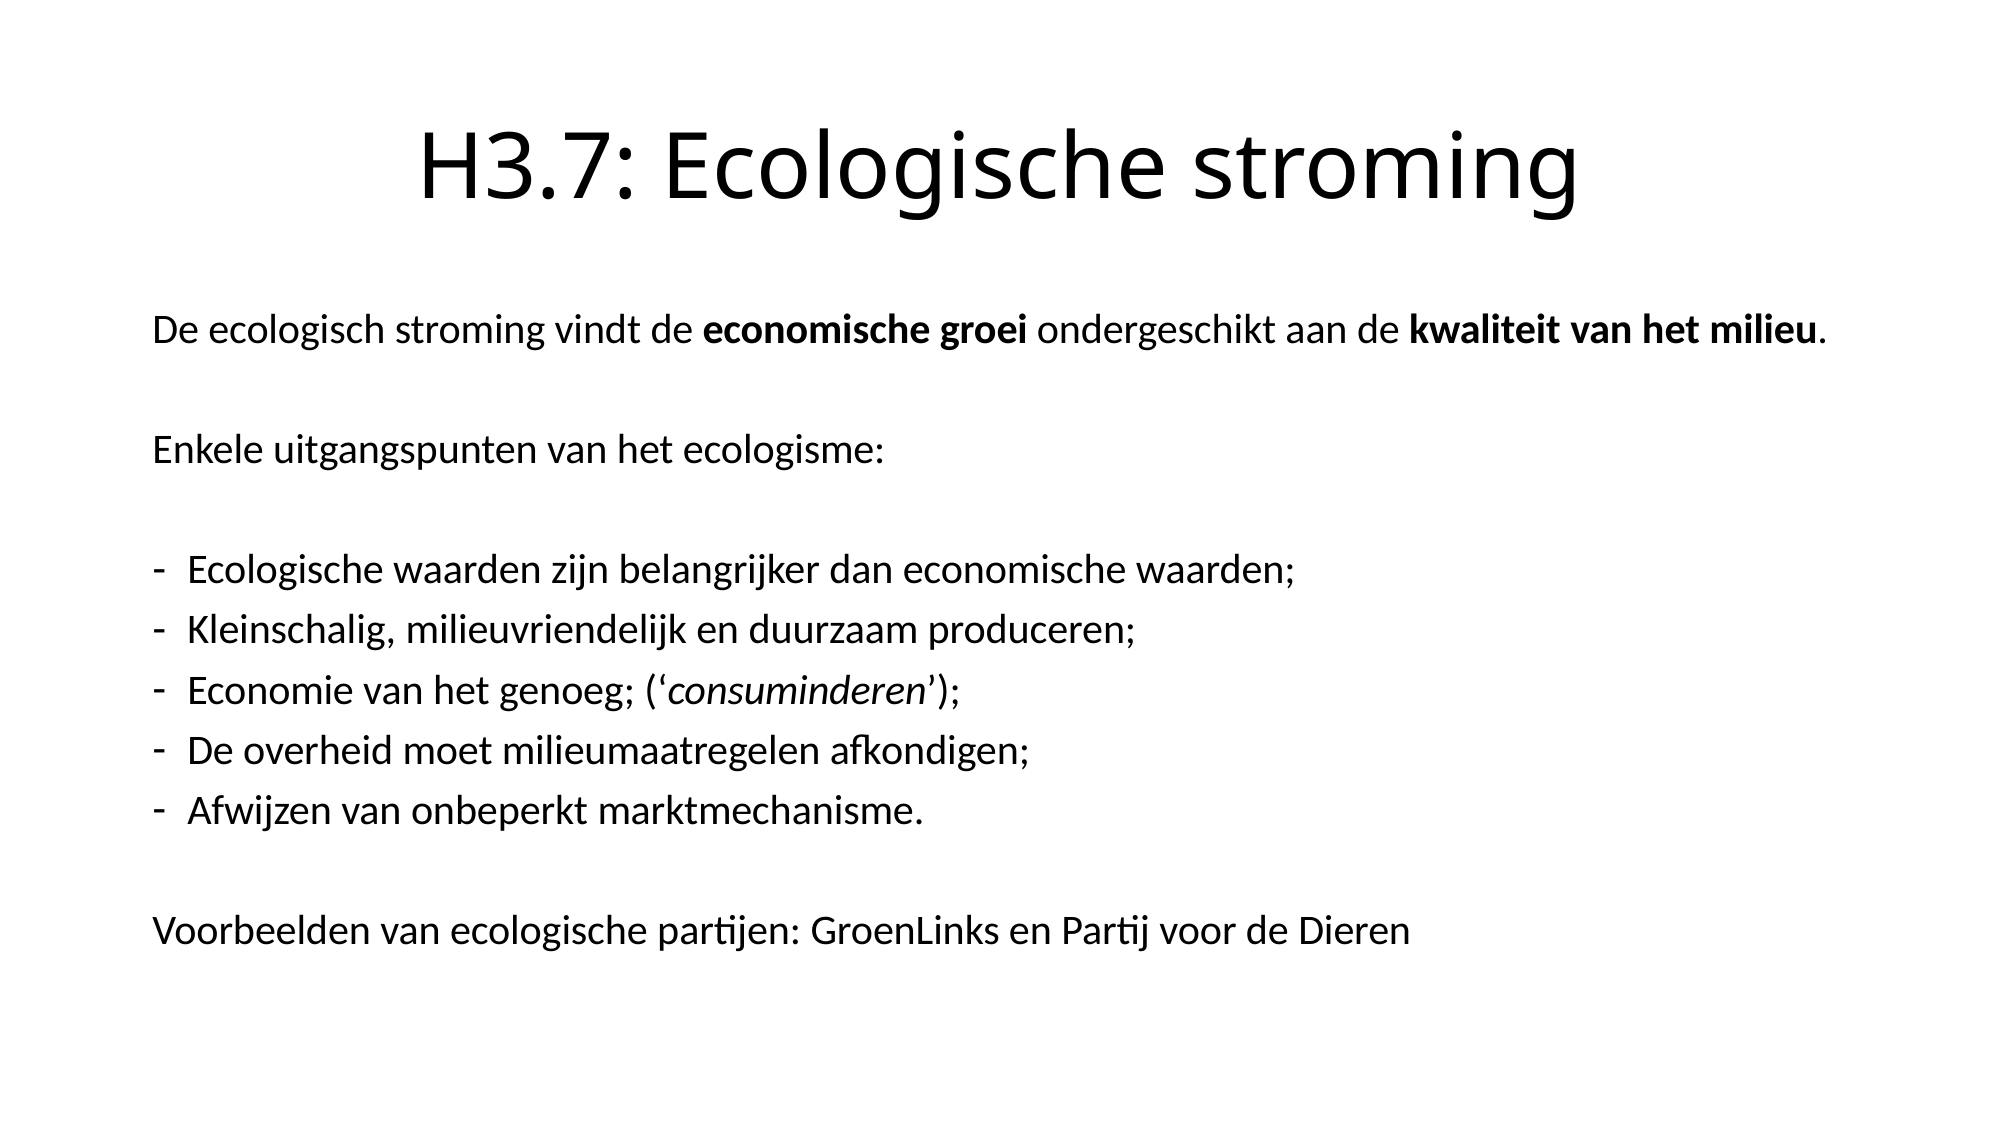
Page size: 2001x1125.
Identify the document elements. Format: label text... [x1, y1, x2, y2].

list De ecologisch stroming vindt de economische groei ondergeschikt aan de kwaliteit van het milieu. Enkele uitgangspunten van het ecologisme: Ecologische waarden zijn belangrijker dan economische waarden; Kleinschalig, milieuvriendelijk en duurzaam produceren; Economie van het genoeg; (‘consuminderen’); De overheid moet milieumaatregelen afkondigen; Afwijzen van onbeperkt marktmechanisme. Voorbeelden van ecologische partijen: GroenLinks en Partij voor de Dieren [137, 299, 1863, 1014]
title H3.7: Ecologische stroming [137, 59, 1863, 278]
